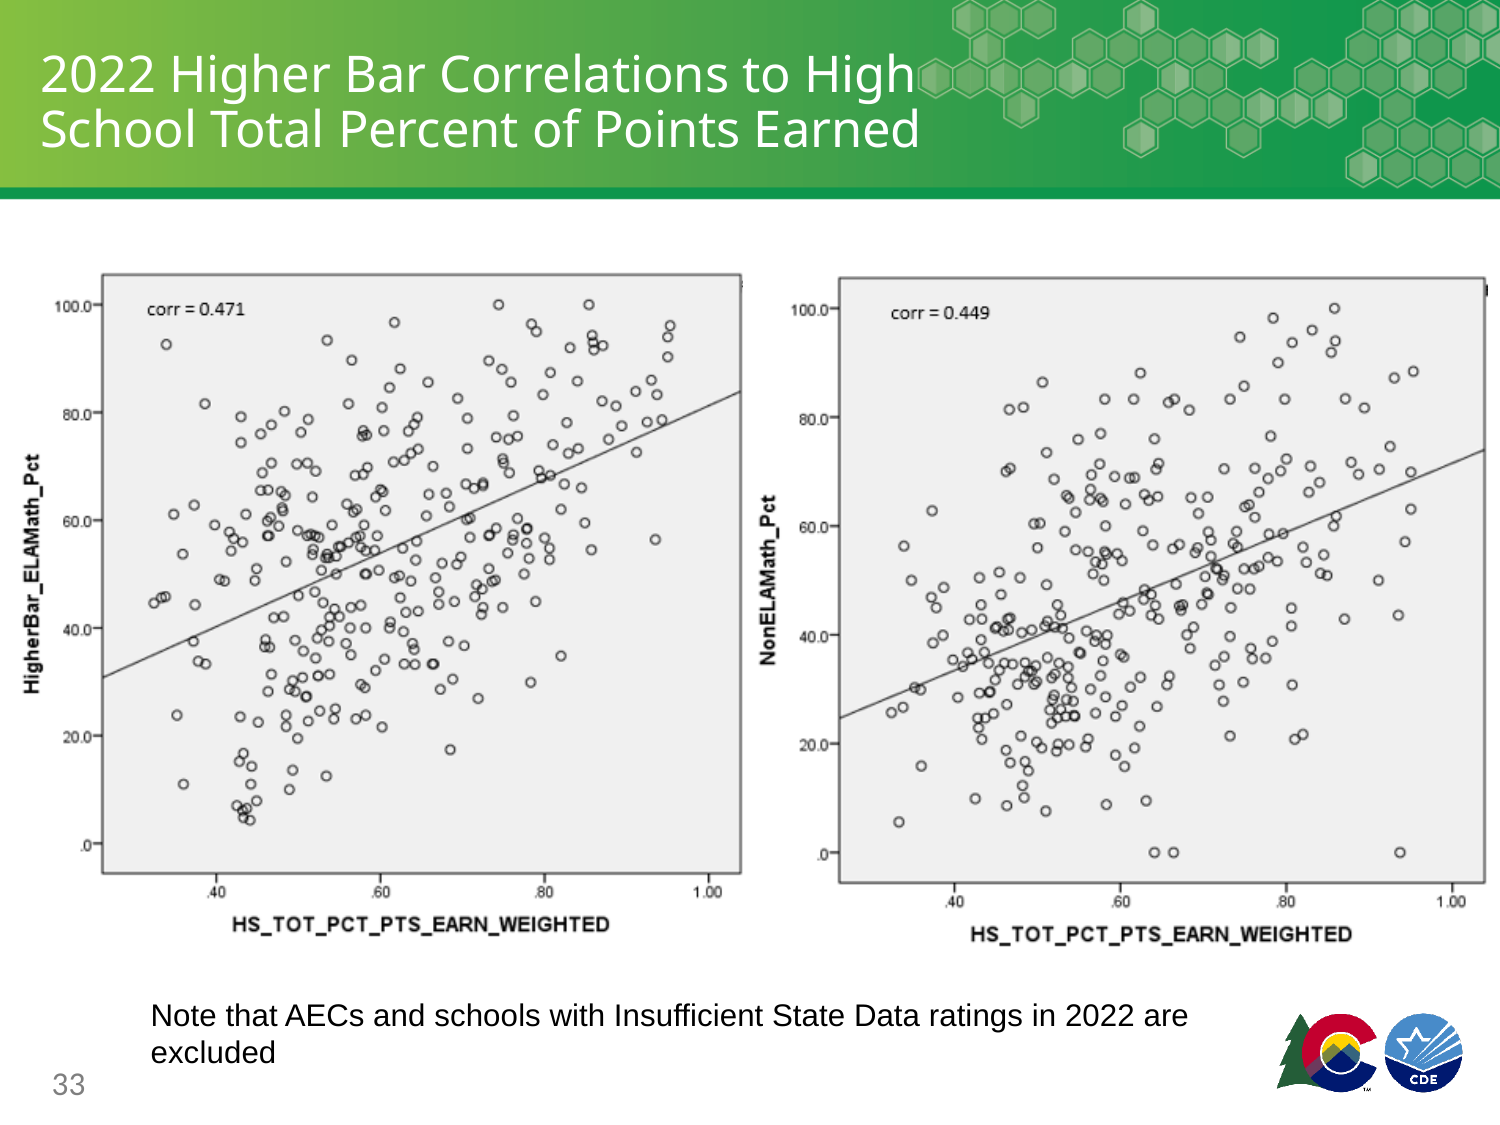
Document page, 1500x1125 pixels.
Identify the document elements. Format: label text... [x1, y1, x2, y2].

picture [1275, 1012, 1463, 1093]
text_box Note that AECs and schools with Insufficient State Data ratings in 2022 are excluded [135, 987, 1227, 1078]
title 2022 Higher Bar Correlations to High School Total Percent of Points Earned [40, 41, 927, 166]
picture [4, 267, 1488, 960]
picture [0, 0, 1500, 200]
slide_number 33 [36, 1054, 375, 1115]
